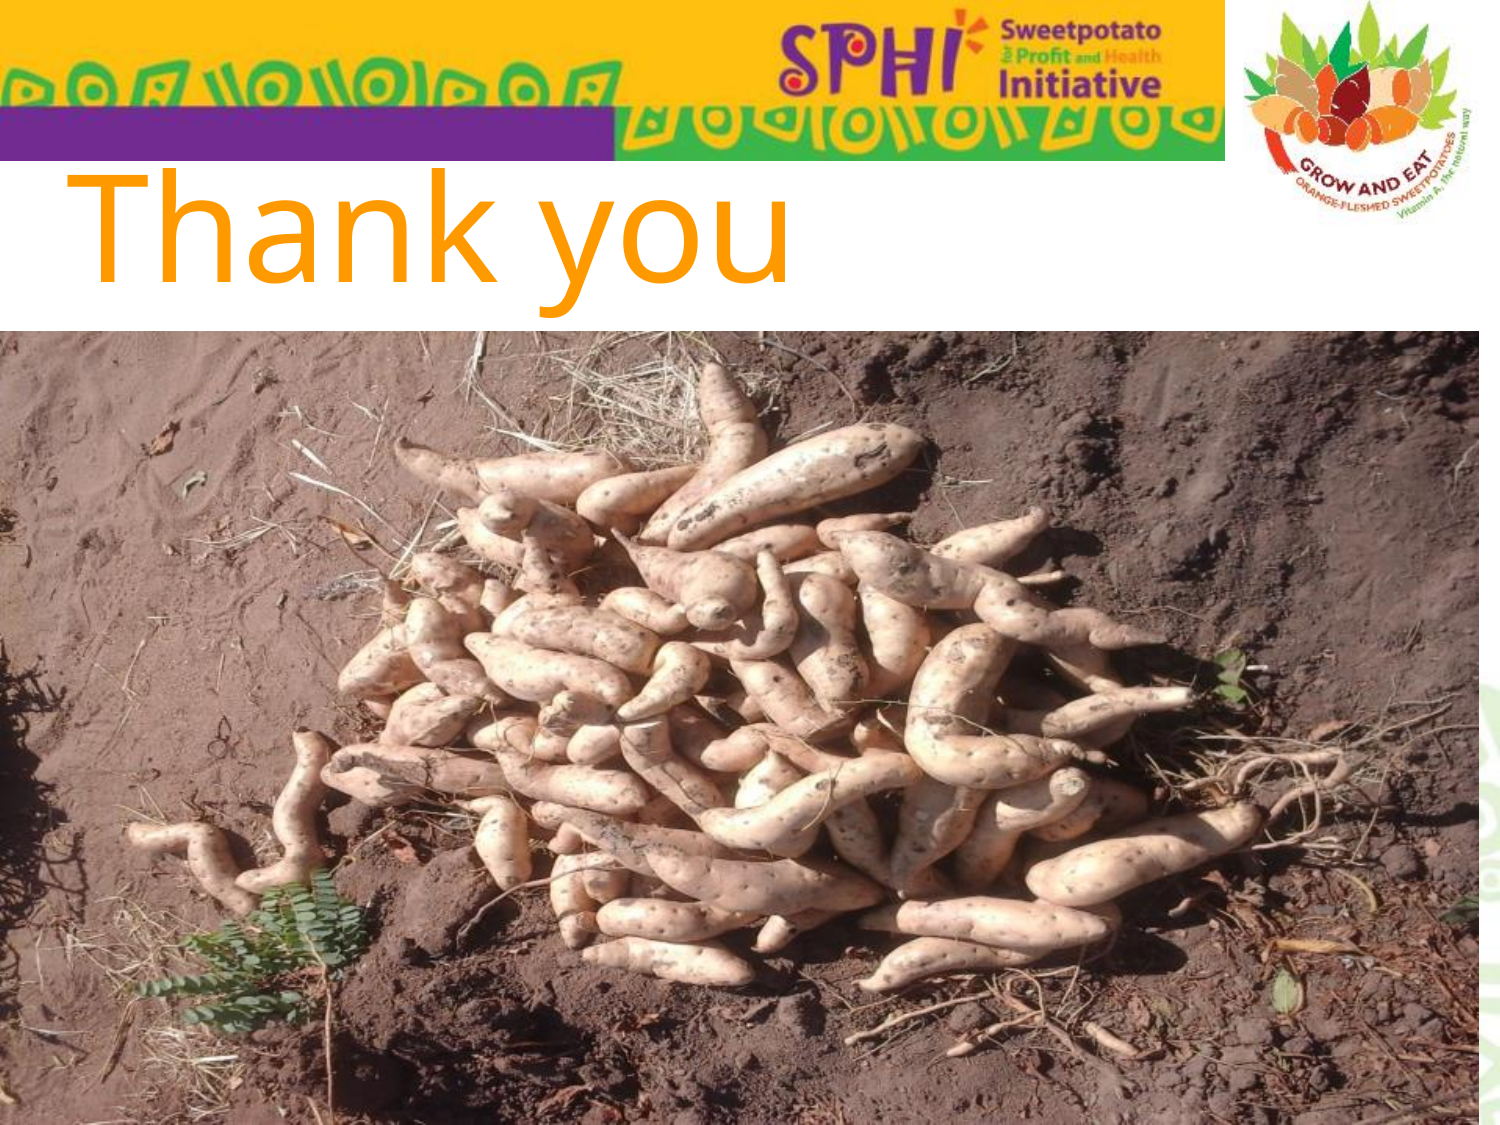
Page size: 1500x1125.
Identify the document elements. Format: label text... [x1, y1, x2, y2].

picture [1243, 0, 1479, 251]
picture [0, 331, 1500, 1125]
title Thank you [51, 125, 1402, 268]
picture [0, 0, 1225, 161]
